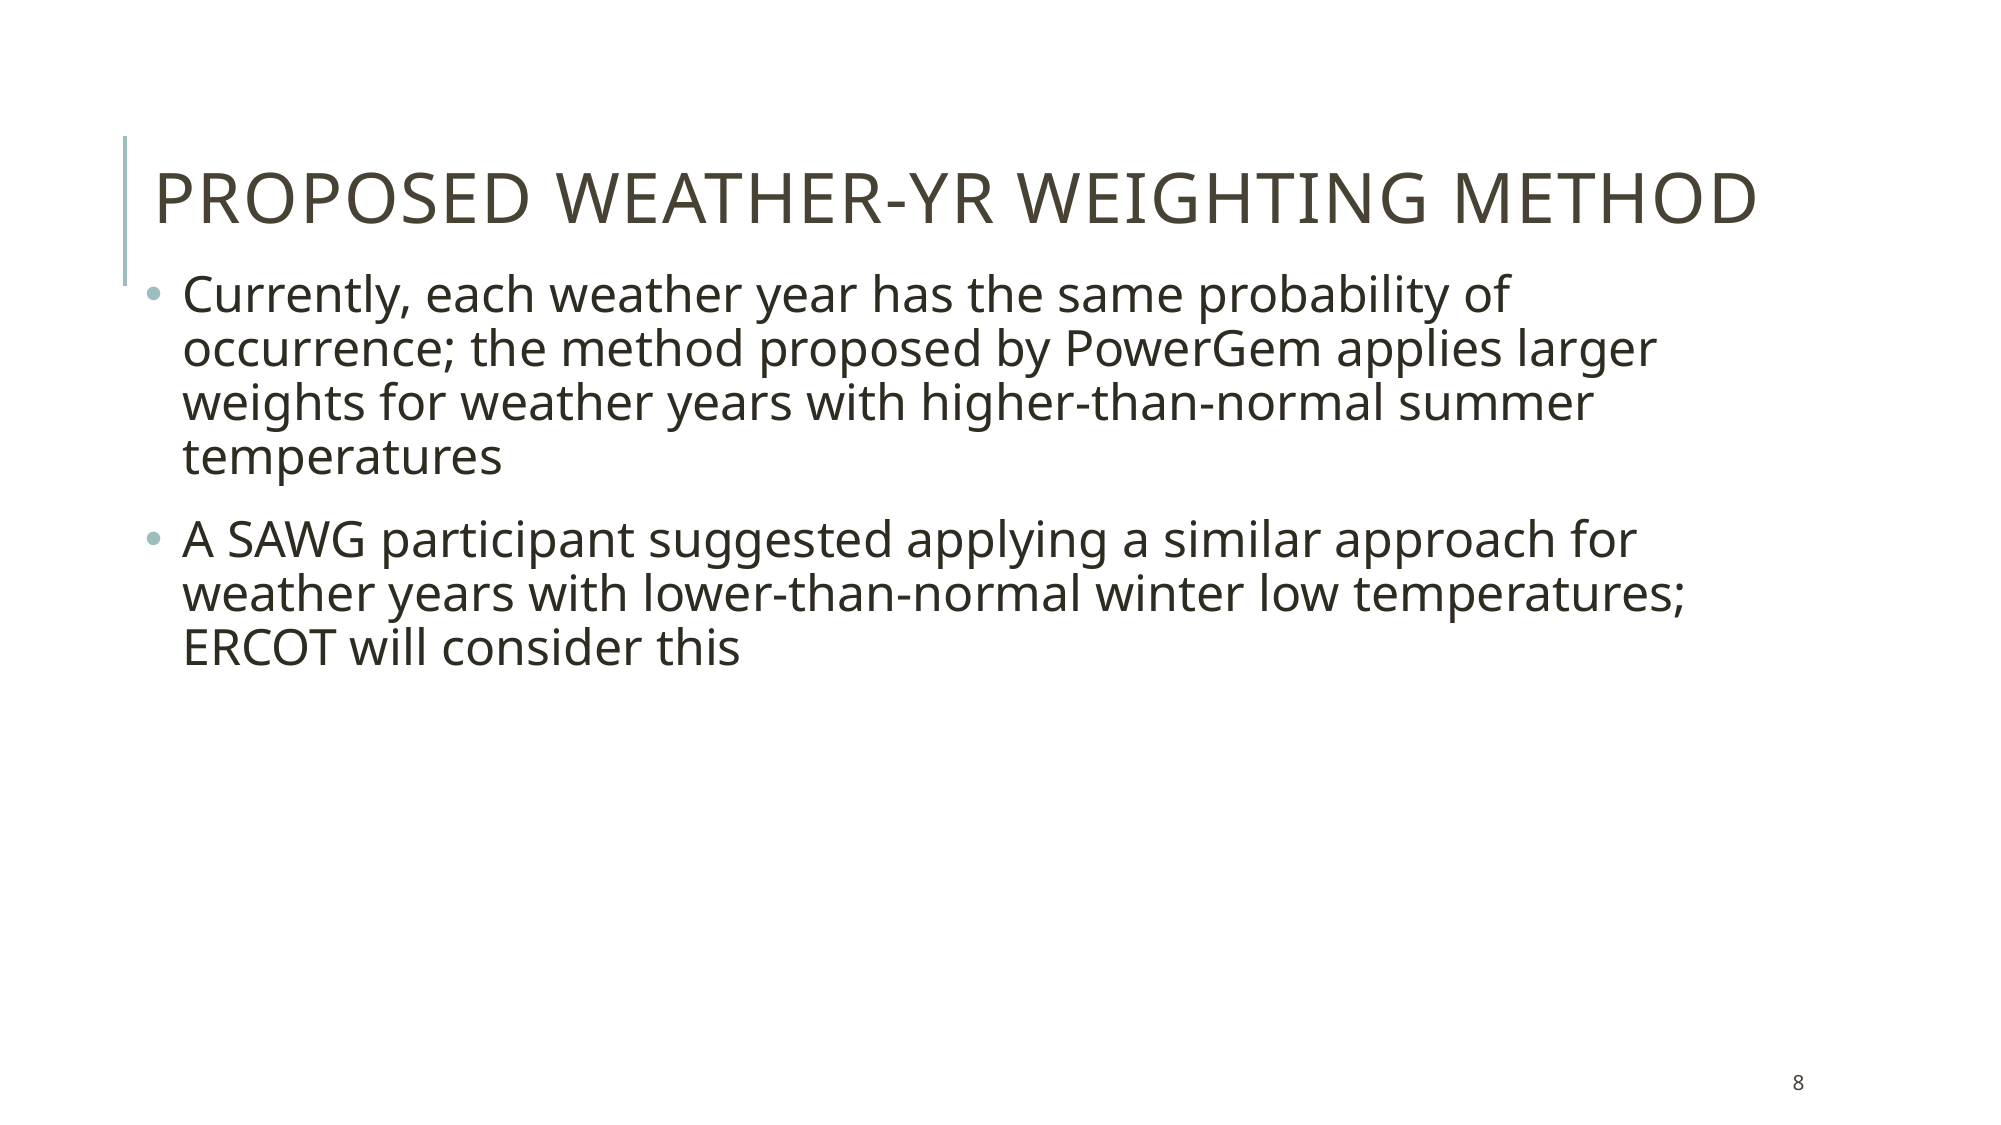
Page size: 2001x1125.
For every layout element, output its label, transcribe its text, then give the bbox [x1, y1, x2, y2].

title Proposed weather-yr weighting method [138, 128, 1778, 278]
list Currently, each weather year has the same probability of occurrence; the method proposed by PowerGem applies larger weights for weather years with higher-than-normal summer temperatures A SAWG participant suggested applying a similar approach for weather years with lower-than-normal winter low temperatures; ERCOT will consider this [137, 261, 1736, 957]
slide_number 8 [1777, 1061, 1938, 1107]
